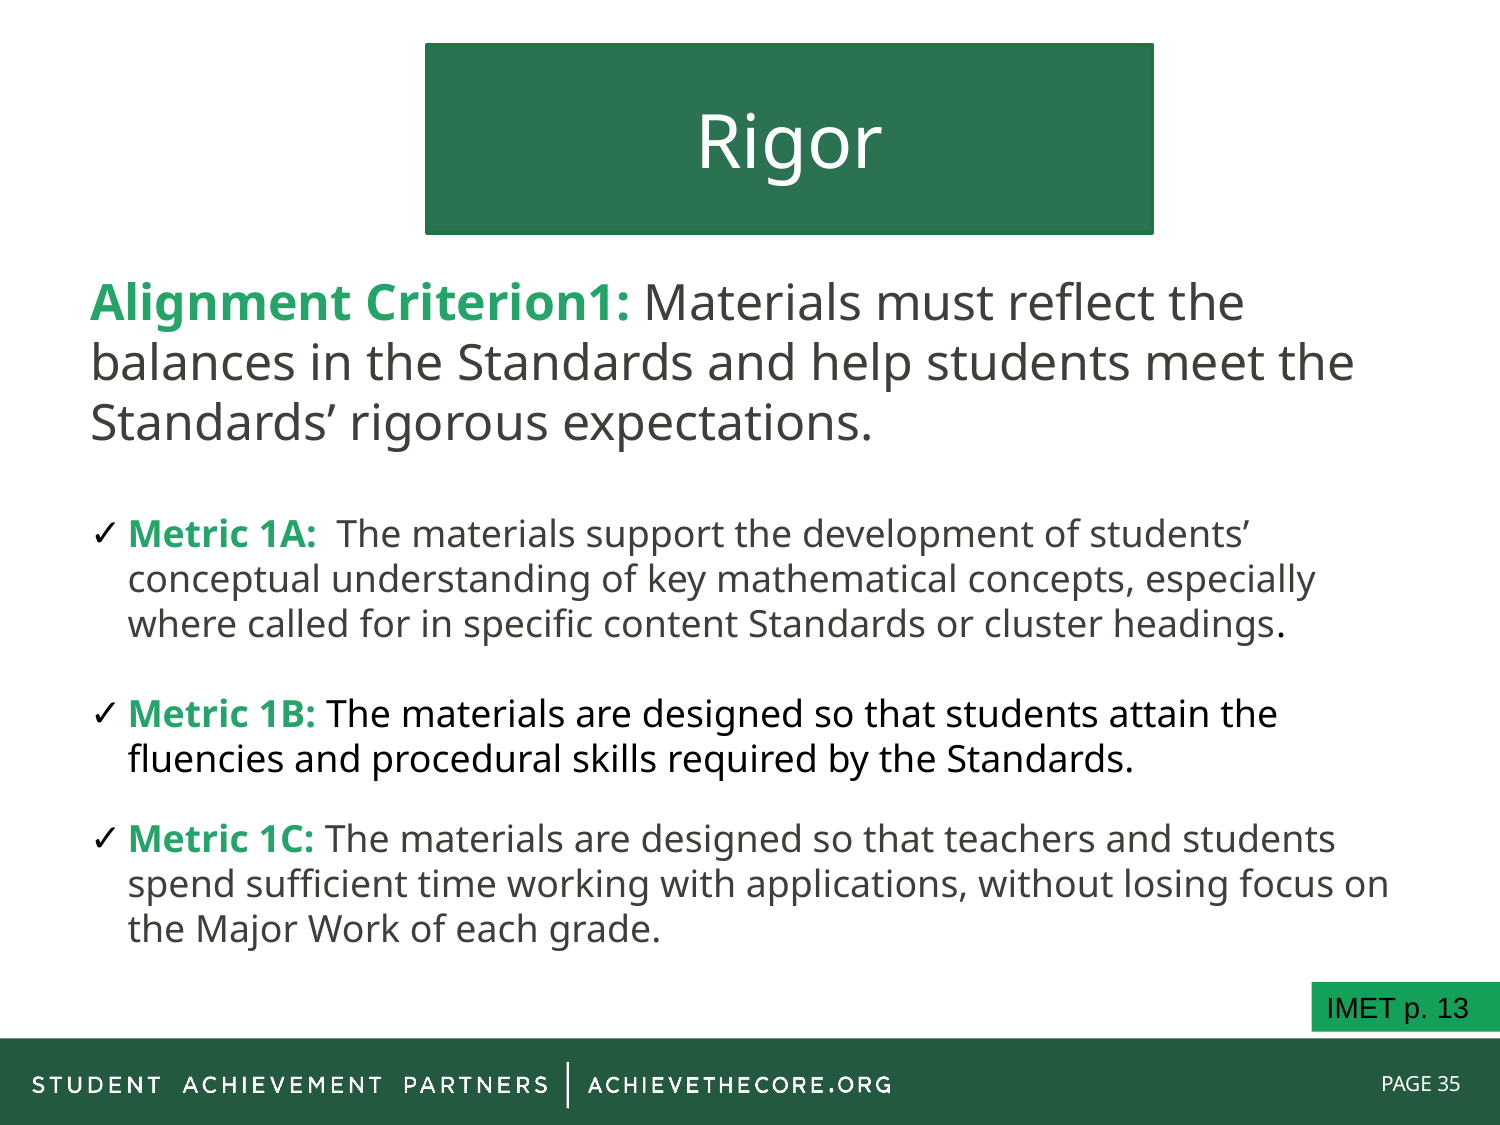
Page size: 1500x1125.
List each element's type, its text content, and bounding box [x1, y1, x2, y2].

title Rigor [427, 45, 1153, 233]
picture [12, 1055, 911, 1112]
text_box IMET p. 13 [1311, 981, 1500, 1032]
list Alignment Criterion1: Materials must reflect the balances in the Standards and help students meet the Standards’ rigorous expectations. Metric 1A: The materials support the development of students’ conceptual understanding of key mathematical concepts, especially where called for in specific content Standards or cluster headings. Metric 1B: The materials are designed so that students attain the fluencies and procedural skills required by the Standards. Metric 1C: The materials are designed so that teachers and students spend sufficient time working with applications, without losing focus on the Major Work of each grade. [75, 262, 1425, 1005]
